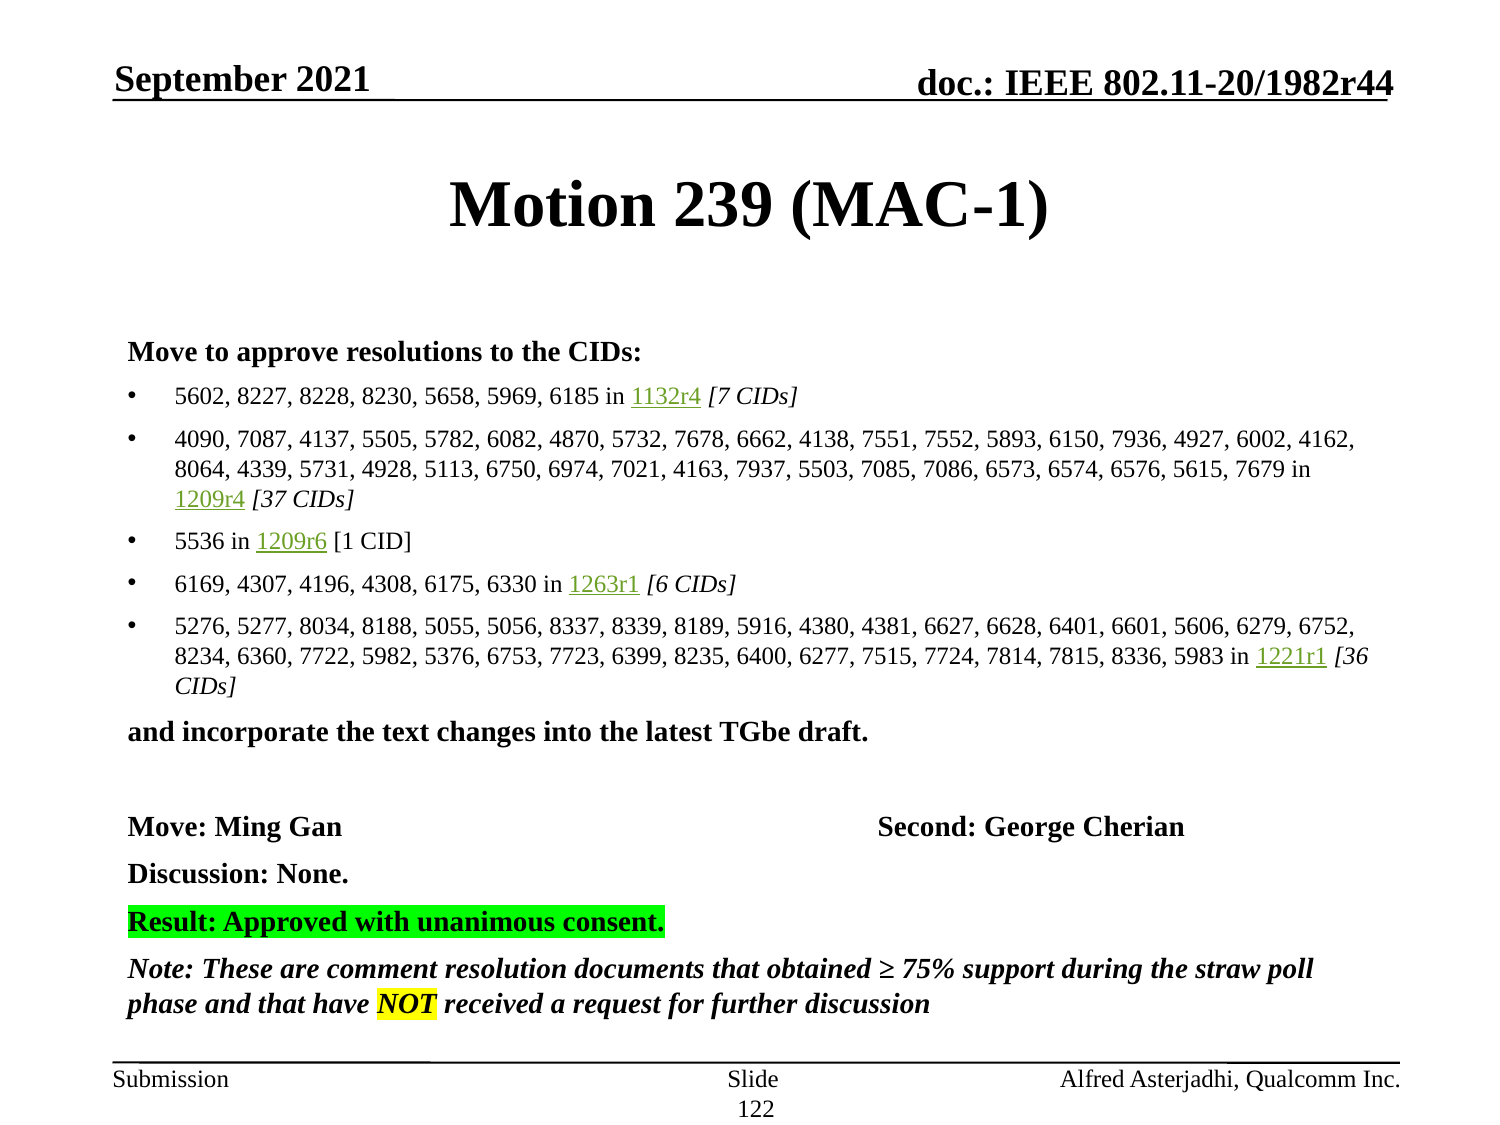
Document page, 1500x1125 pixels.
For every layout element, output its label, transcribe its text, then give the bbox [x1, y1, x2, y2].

title Motion 239 (MAC-1) [112, 112, 1388, 288]
footer Alfred Asterjadhi, Qualcomm Inc. [878, 1061, 1402, 1093]
list Move to approve resolutions to the CIDs: 5602, 8227, 8228, 8230, 5658, 5969, 6185 in 1132r4 [7 CIDs] 4090, 7087, 4137, 5505, 5782, 6082, 4870, 5732, 7678, 6662, 4138, 7551, 7552, 5893, 6150, 7936, 4927, 6002, 4162, 8064, 4339, 5731, 4928, 5113, 6750, 6974, 7021, 4163, 7937, 5503, 7085, 7086, 6573, 6574, 6576, 5615, 7679 in 1209r4 [37 CIDs] 5536 in 1209r6 [1 CID] 6169, 4307, 4196, 4308, 6175, 6330 in 1263r1 [6 CIDs] 5276, 5277, 8034, 8188, 5055, 5056, 8337, 8339, 8189, 5916, 4380, 4381, 6627, 6628, 6401, 6601, 5606, 6279, 6752, 8234, 6360, 7722, 5982, 5376, 6753, 7723, 6399, 8235, 6400, 6277, 7515, 7724, 7814, 7815, 8336, 5983 in 1221r1 [36 CIDs] and incorporate the text changes into the latest TGbe draft. Move: Ming Gan Second: George Cherian Discussion: None. Result: Approved with unanimous consent. Note: These are comment resolution documents that obtained ≥ 75% support during the straw poll phase and that have NOT received a request for further discussion [112, 324, 1388, 1063]
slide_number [114, 54, 423, 100]
slide_number Slide 122 [712, 1061, 800, 1123]
